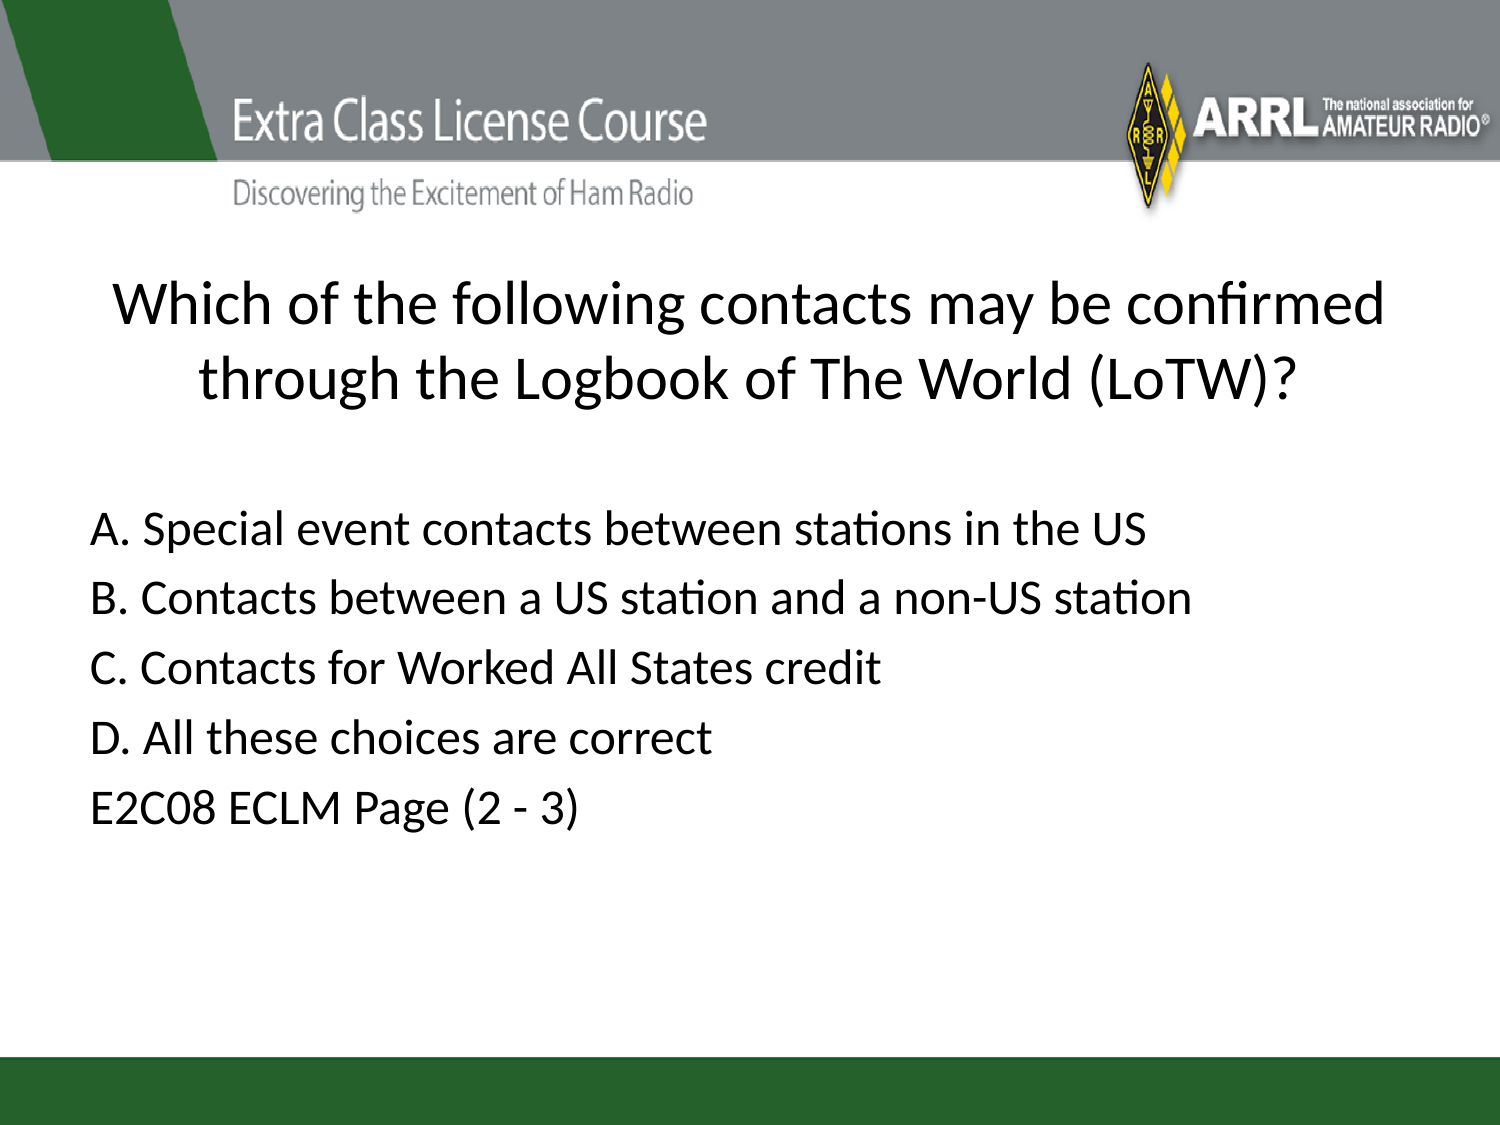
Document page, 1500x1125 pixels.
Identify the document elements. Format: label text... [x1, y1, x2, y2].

list A. Special event contacts between stations in the US B. Contacts between a US station and a non-US station C. Contacts for Worked All States credit D. All these choices are correct E2C08 ECLM Page (2 - 3) [75, 487, 1425, 1005]
title Which of the following contacts may be confirmed through the Logbook of The World (LoTW)? [75, 254, 1425, 435]
picture [0, 0, 1500, 1125]
